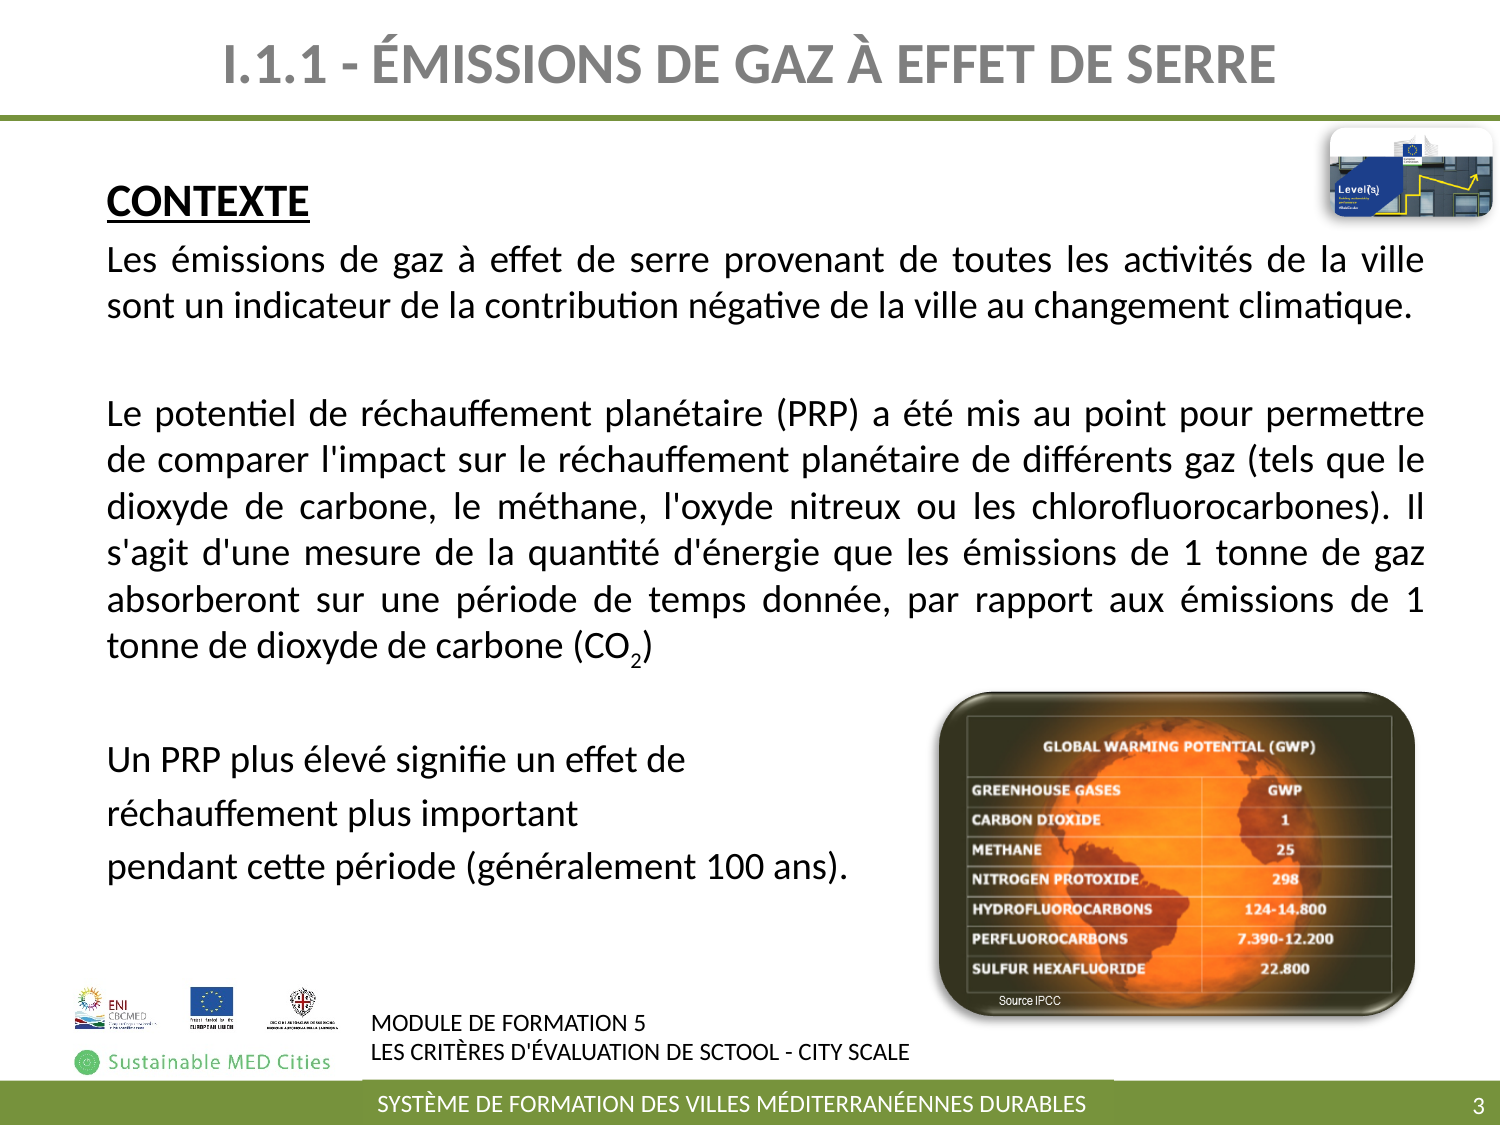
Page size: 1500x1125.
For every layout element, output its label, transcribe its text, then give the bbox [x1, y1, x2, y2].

text_box SYSTÈME DE FORMATION DES VILLES MÉDITERRANÉENNES DURABLES [362, 1079, 1114, 1125]
picture [919, 680, 1426, 1035]
title I.1.1 - ÉMISSIONS DE GAZ À EFFET DE SERRE [0, 0, 1500, 121]
list CONTEXTE Les émissions de gaz à effet de serre provenant de toutes les activités de la ville sont un indicateur de la contribution négative de la ville au changement climatique. Le potentiel de réchauffement planétaire (PRP) a été mis au point pour permettre de comparer l'impact sur le réchauffement planétaire de différents gaz (tels que le dioxyde de carbone, le méthane, l'oxyde nitreux ou les chlorofluorocarbones). Il s'agit d'une mesure de la quantité d'énergie que les émissions de 1 tonne de gaz absorberont sur une période de temps donnée, par rapport aux émissions de 1 tonne de dioxyde de carbone (CO2) Un PRP plus élevé signifie un effet de réchauffement plus important pendant cette période (généralement 100 ans). [91, 162, 1442, 906]
picture [1329, 127, 1493, 217]
picture [62, 978, 356, 1080]
slide_number ‹#› [1399, 1074, 1500, 1125]
